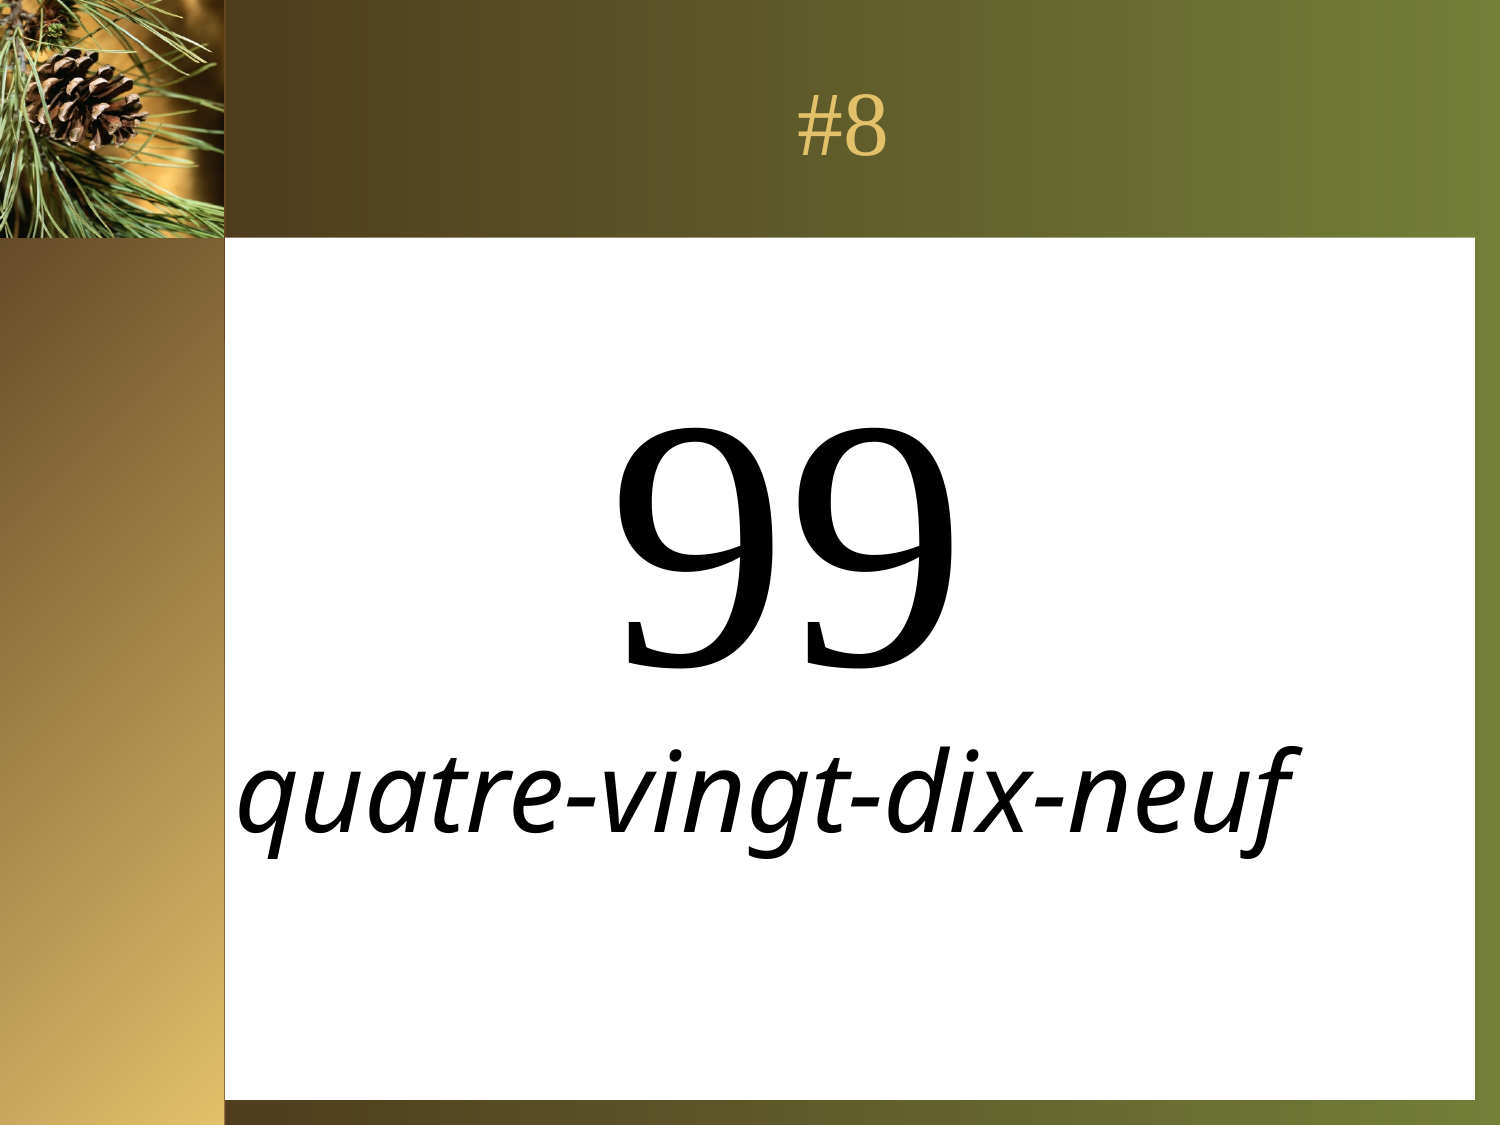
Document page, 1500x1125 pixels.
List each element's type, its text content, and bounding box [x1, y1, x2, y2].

title #8 [249, 24, 1438, 213]
text_box 99 [437, 299, 1138, 712]
text_box quatre-vingt-dix-neuf [124, 712, 1400, 886]
picture [0, 0, 224, 238]
